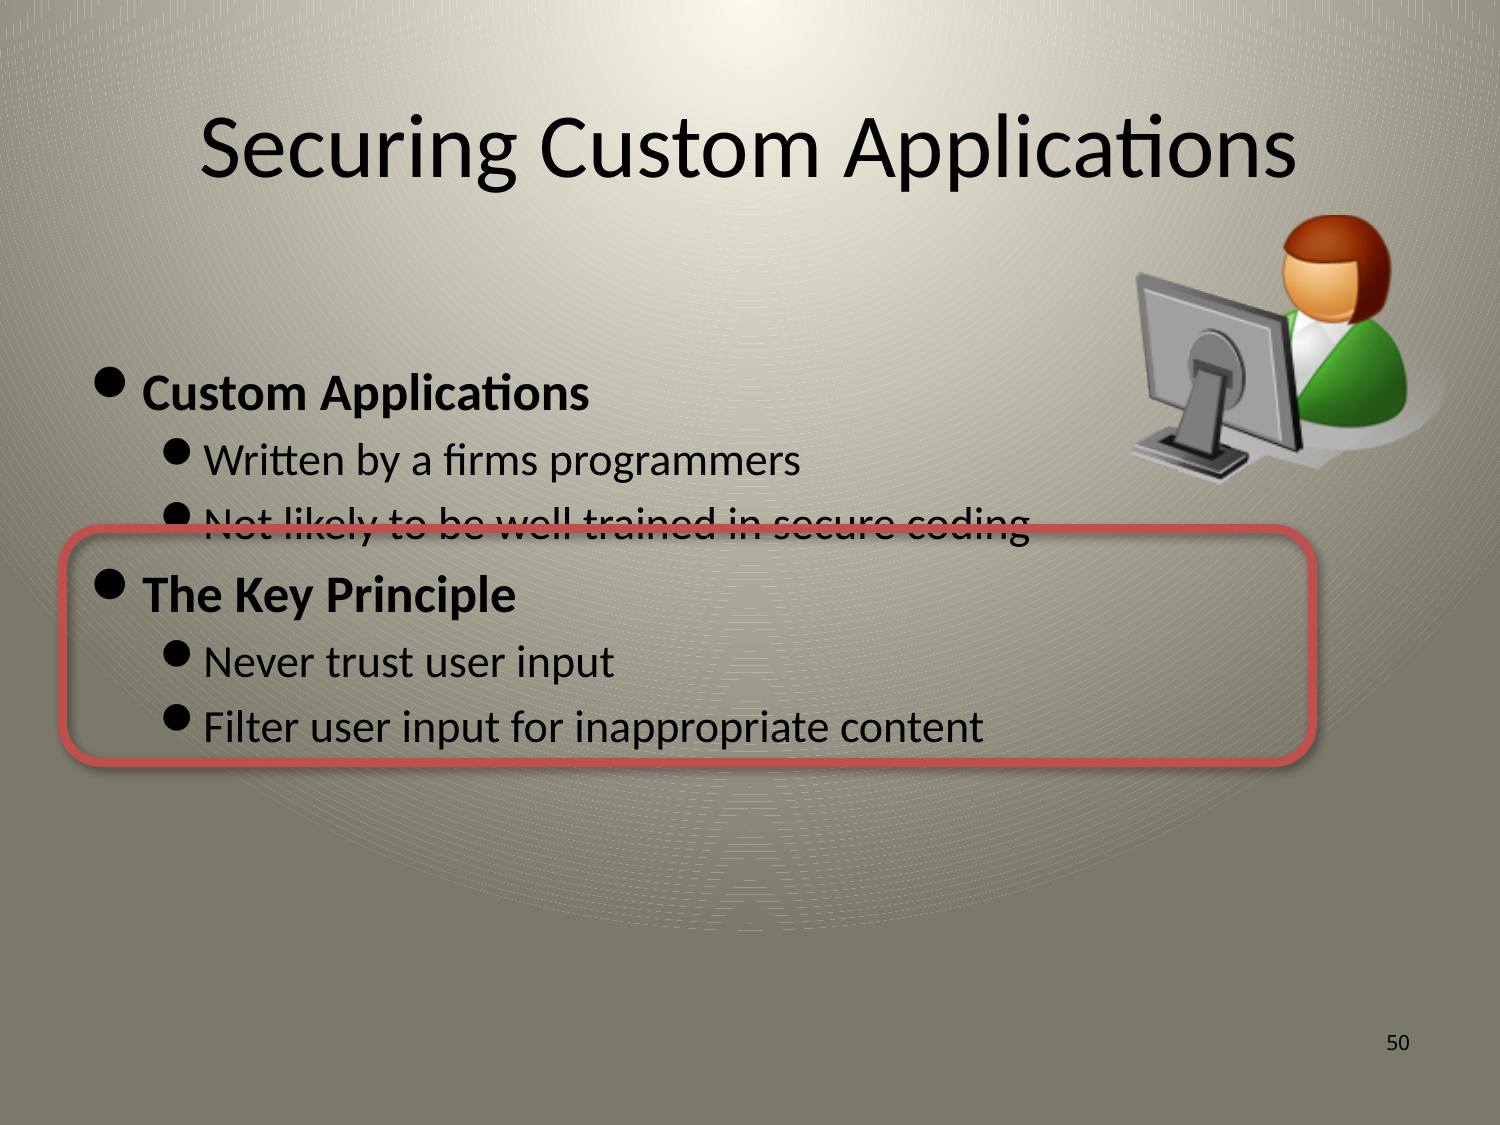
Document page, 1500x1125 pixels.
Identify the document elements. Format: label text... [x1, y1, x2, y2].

title Securing Custom Applications [150, 37, 1350, 245]
list Custom Applications Written by a firms programmers Not likely to be well trained in secure coding The Key Principle Never trust user input Filter user input for inappropriate content [75, 349, 1425, 763]
text_box [62, 528, 1313, 763]
slide_number 50 [1074, 1021, 1425, 1067]
picture [1124, 166, 1451, 492]
